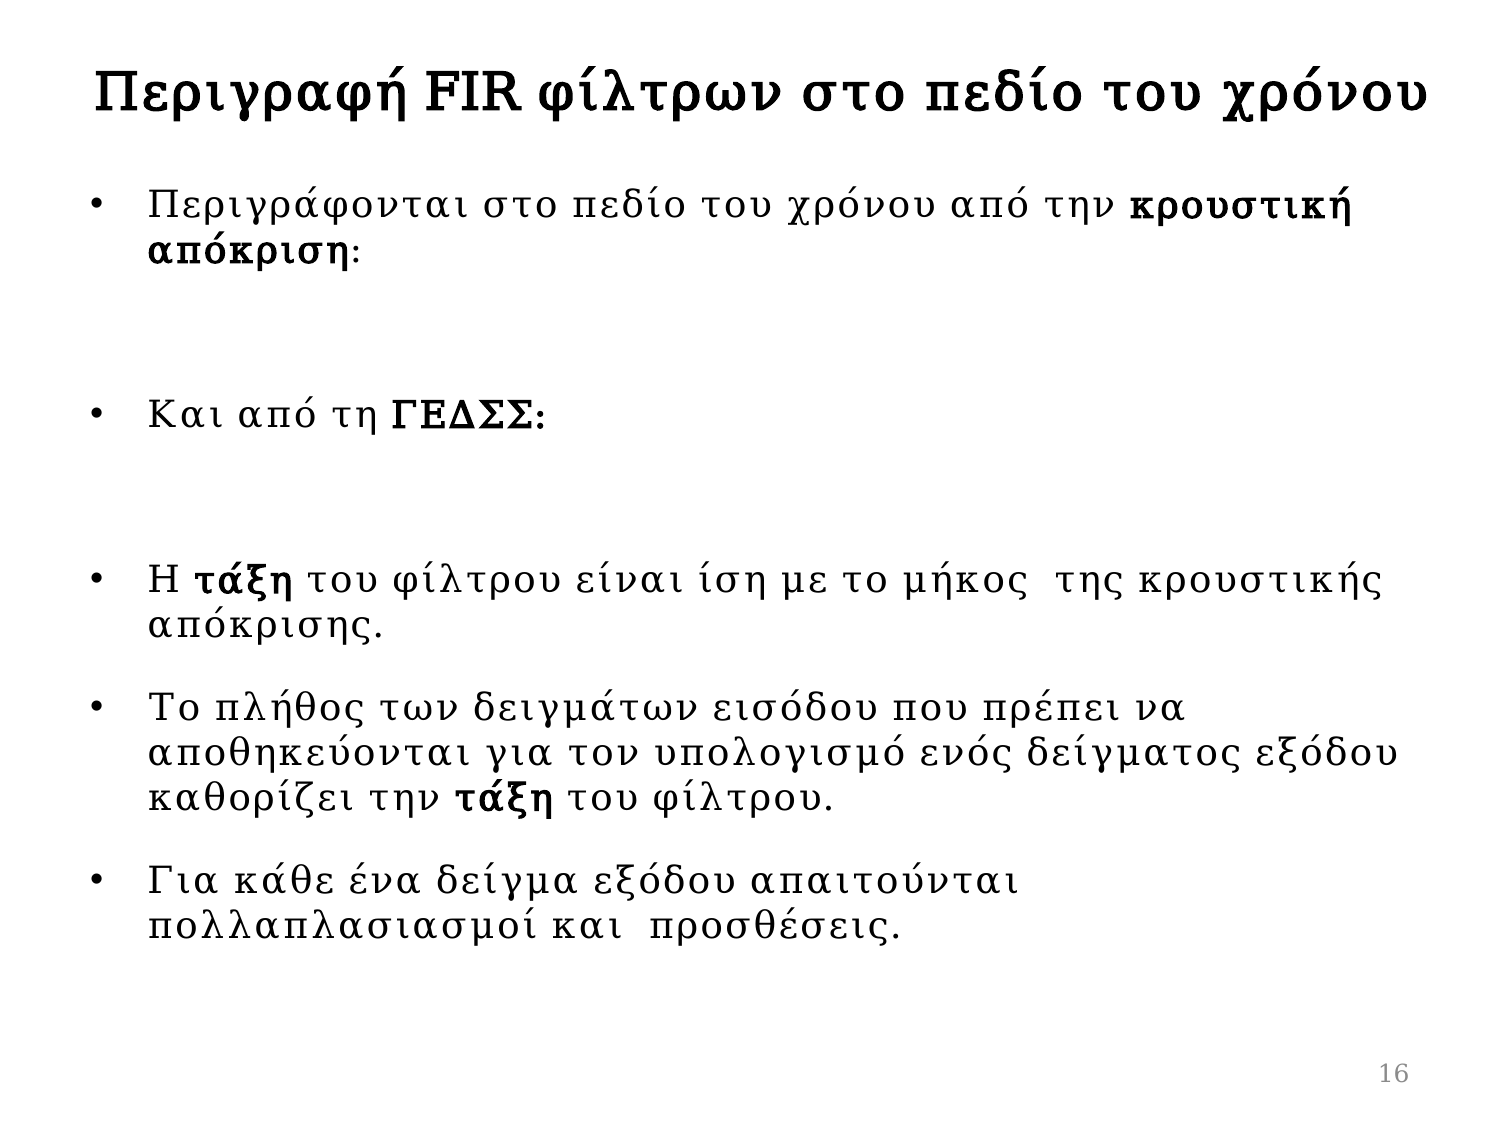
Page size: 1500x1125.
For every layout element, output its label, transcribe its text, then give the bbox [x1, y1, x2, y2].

title Περιγραφή FIR φίλτρων στο πεδίο του χρόνου [75, 19, 1447, 159]
slide_number 16 [1222, 1042, 1425, 1103]
